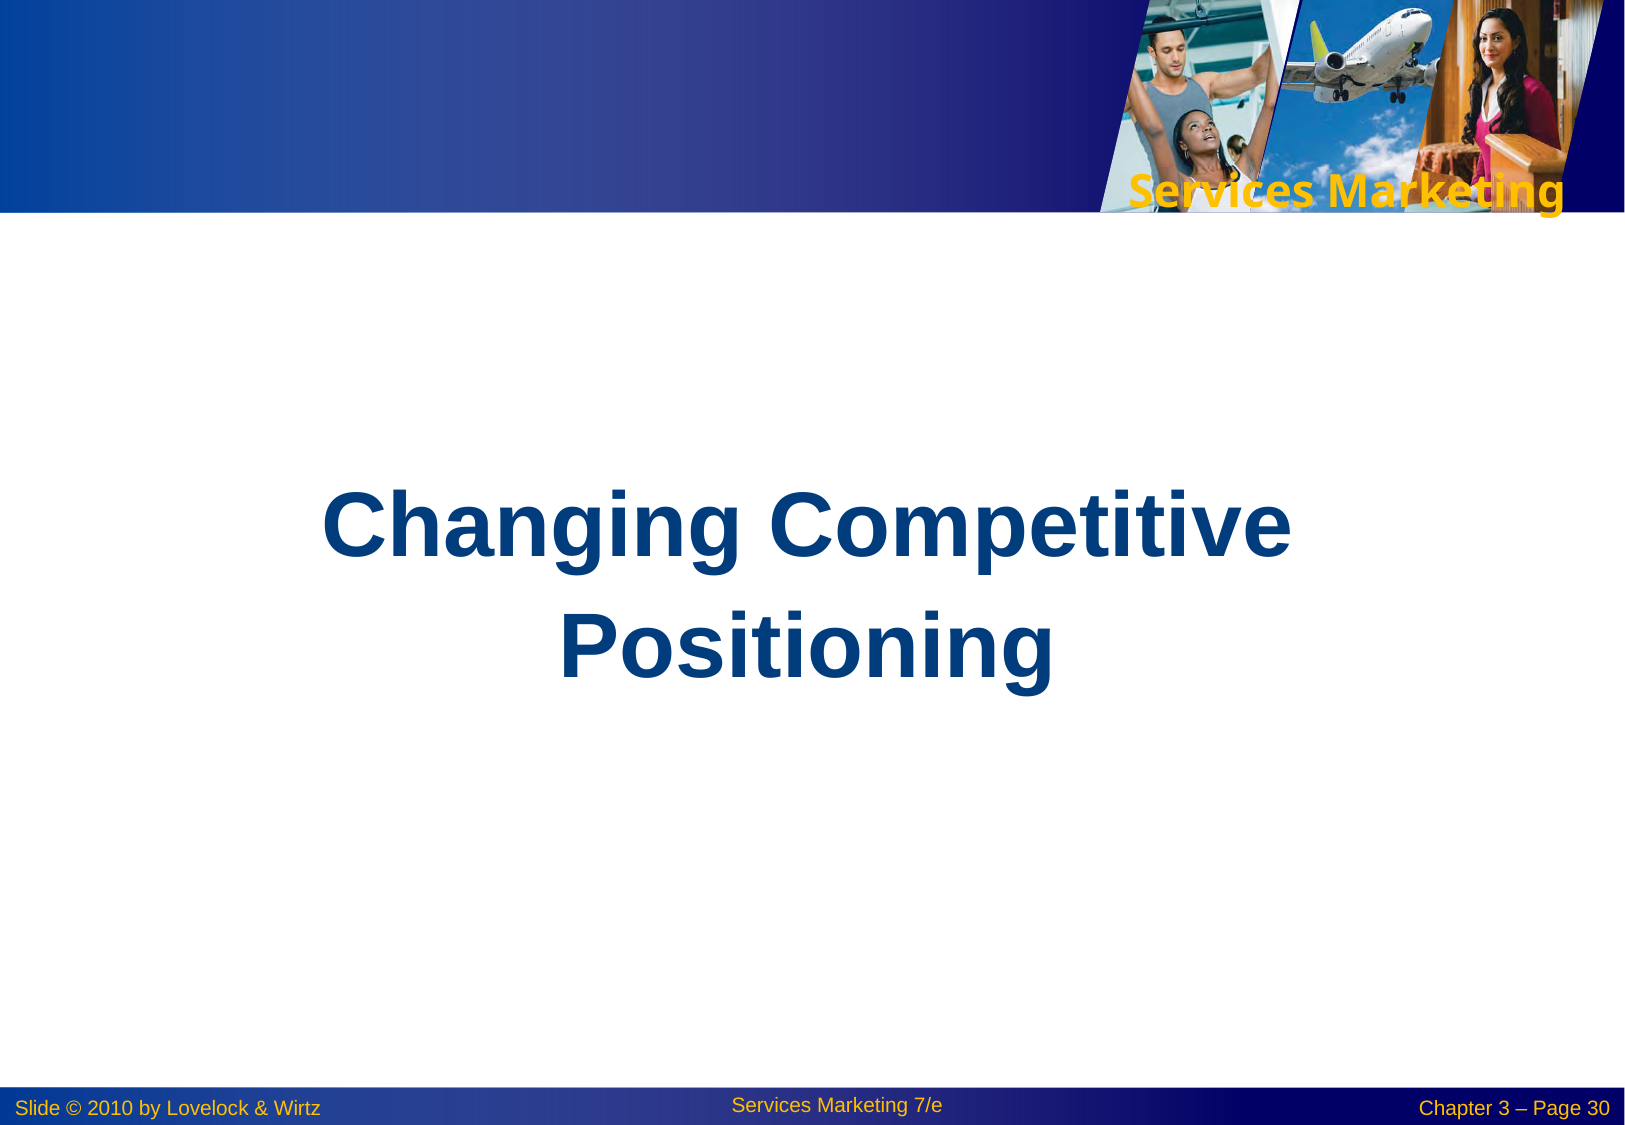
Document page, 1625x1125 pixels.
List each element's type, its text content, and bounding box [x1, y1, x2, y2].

picture [1100, 0, 1604, 213]
picture [1162, 186, 1172, 192]
text_box Changing Competitive Positioning [115, 410, 1500, 740]
picture [1546, 187, 1556, 202]
